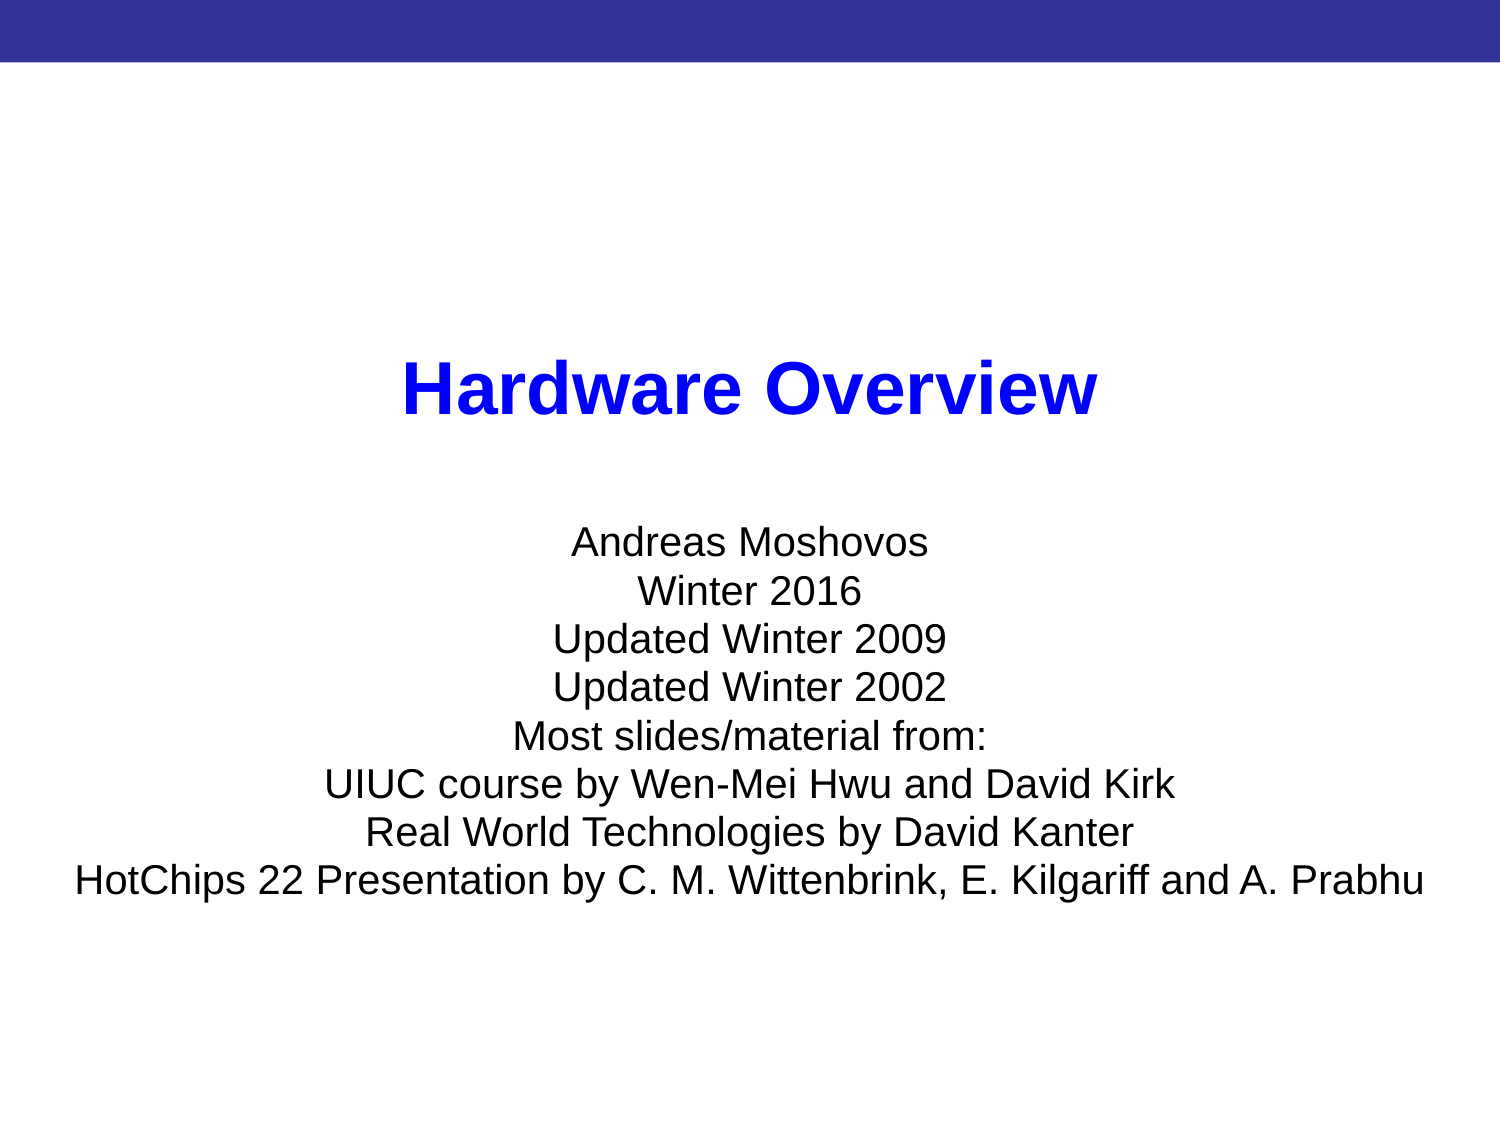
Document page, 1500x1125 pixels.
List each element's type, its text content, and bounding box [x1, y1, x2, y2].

subtitle Hardware Overview Andreas Moshovos Winter 2016 Updated Winter 2009 Updated Winter 2002 Most slides/material from: UIUC course by Wen-Mei Hwu and David Kirk Real World Technologies by David Kanter HotChips 22 Presentation by C. M. Wittenbrink, E. Kilgariff and A. Prabhu [37, 349, 1463, 751]
